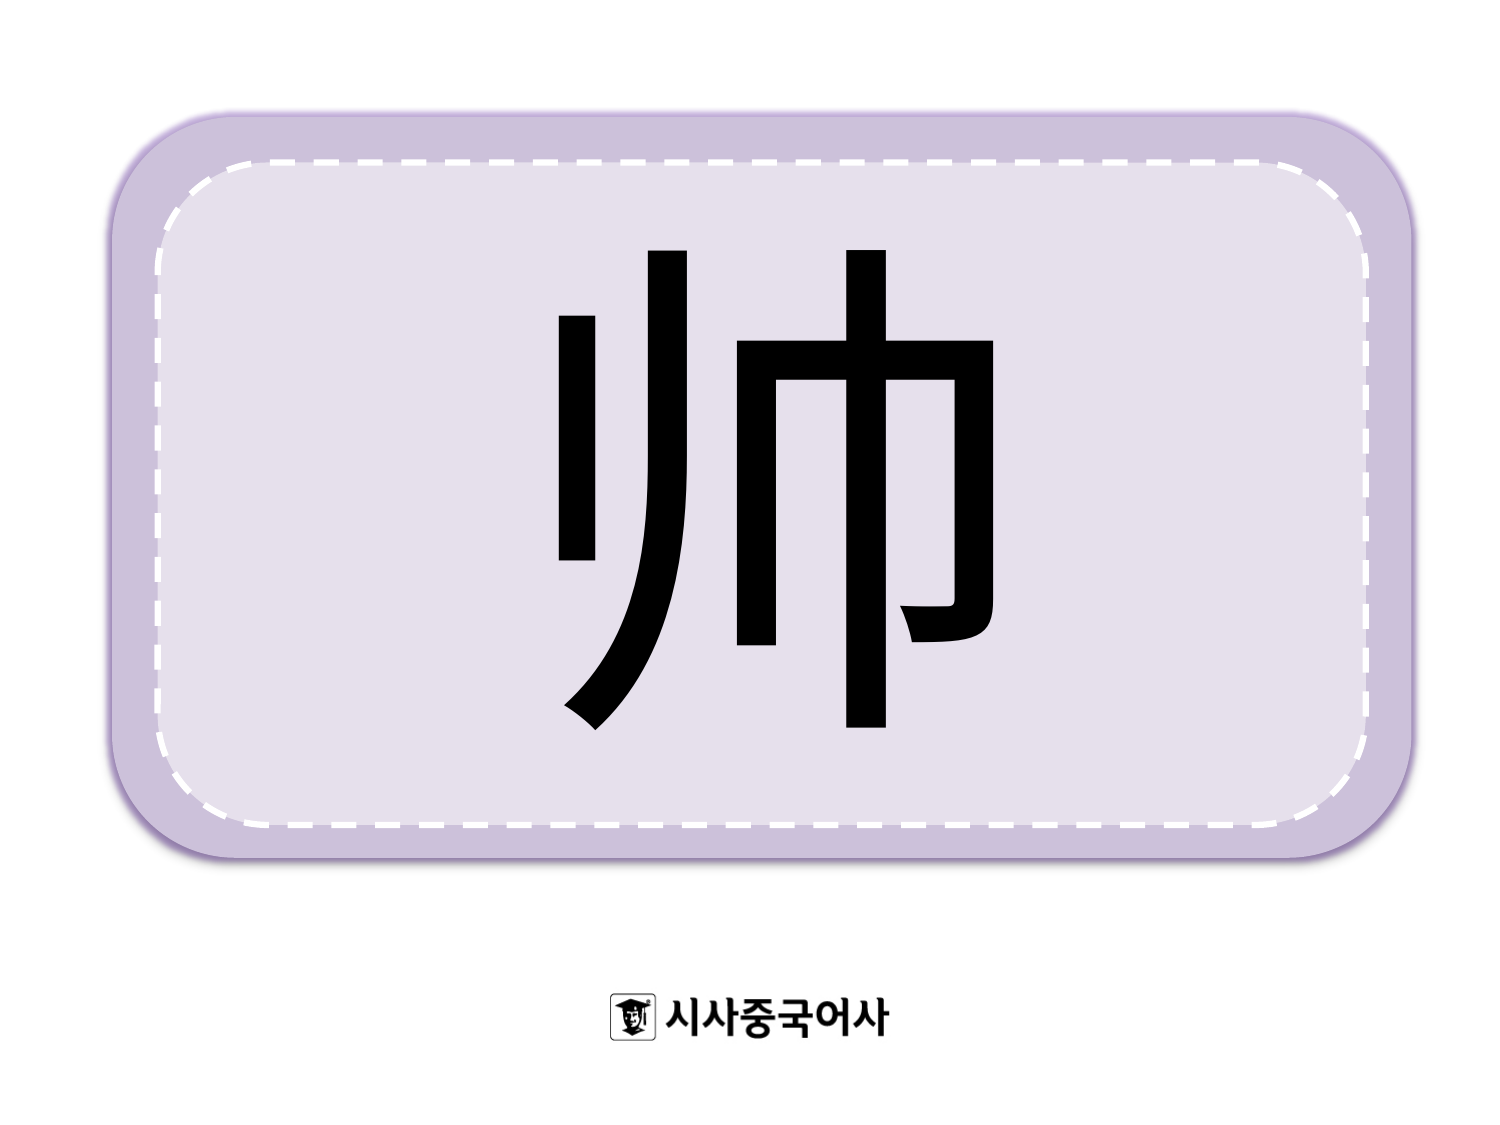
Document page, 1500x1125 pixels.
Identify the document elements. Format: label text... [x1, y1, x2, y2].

text_box 帅 [171, 148, 1380, 811]
picture [602, 987, 898, 1047]
text_box [162, 160, 1371, 824]
